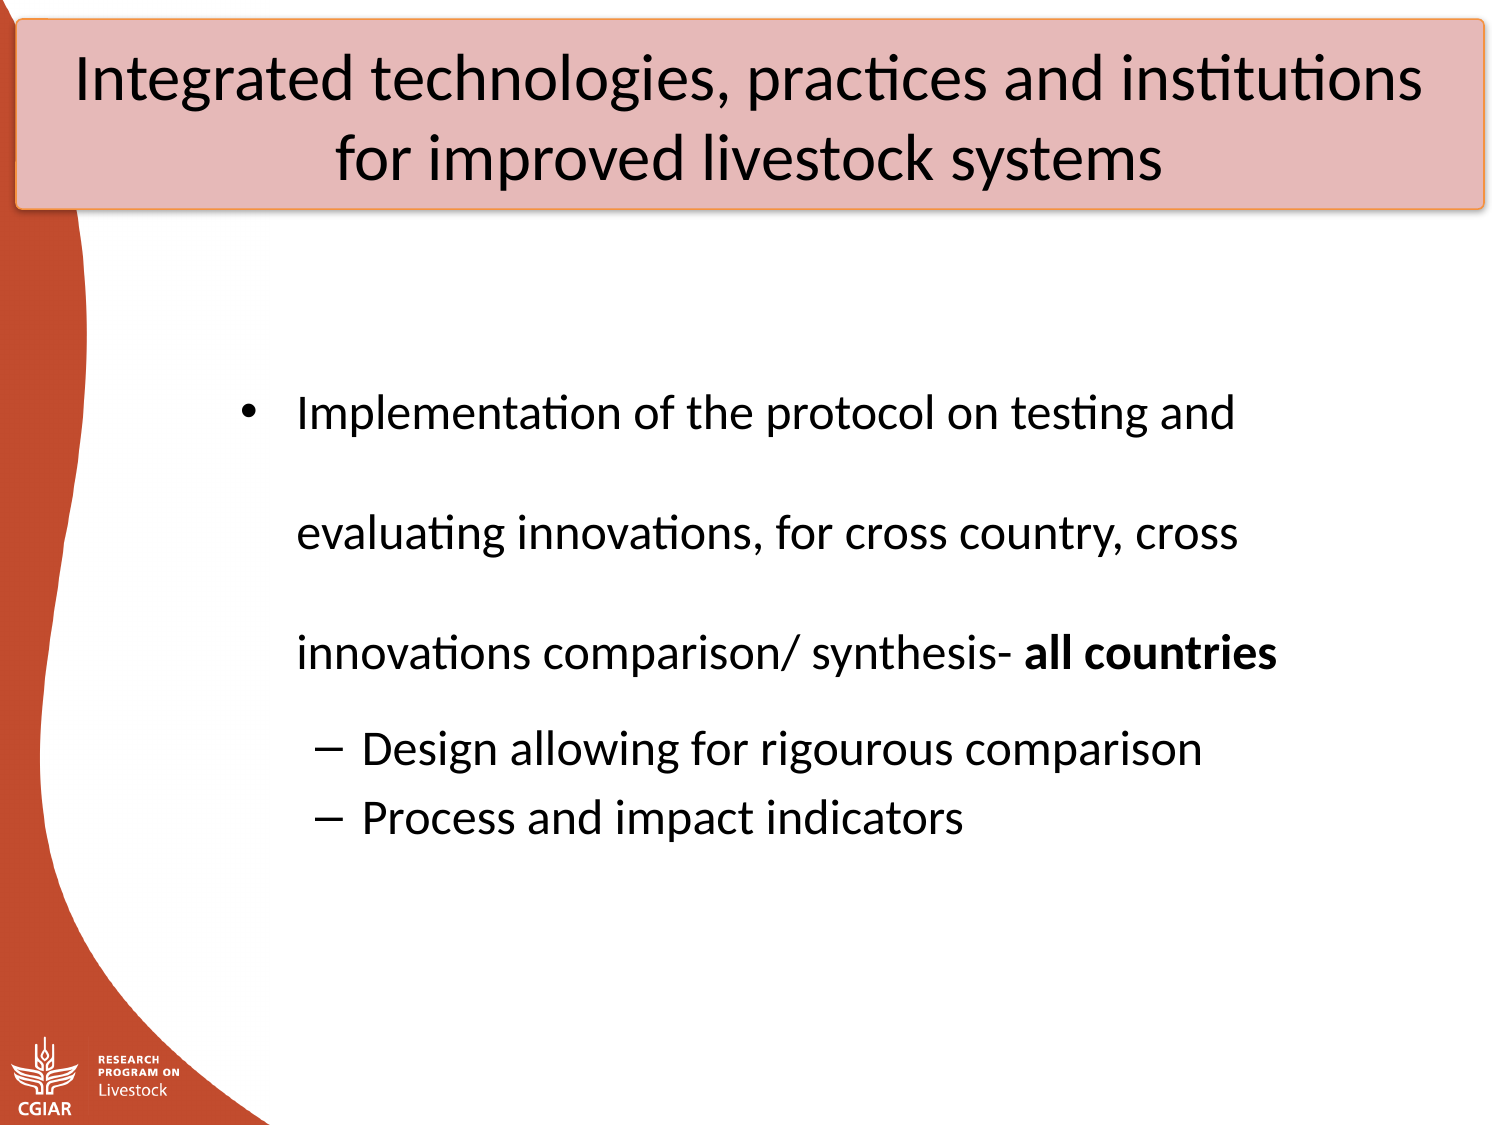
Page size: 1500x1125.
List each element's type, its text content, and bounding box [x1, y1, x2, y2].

picture [0, 0, 270, 1125]
list Implementation of the protocol on testing and evaluating innovations, for cross country, cross innovations comparison/ synthesis- all countries Design allowing for rigourous comparison Process and impact indicators [225, 312, 1450, 938]
text_box Integrated technologies, practices and institutions for improved livestock systems [15, 18, 1485, 210]
